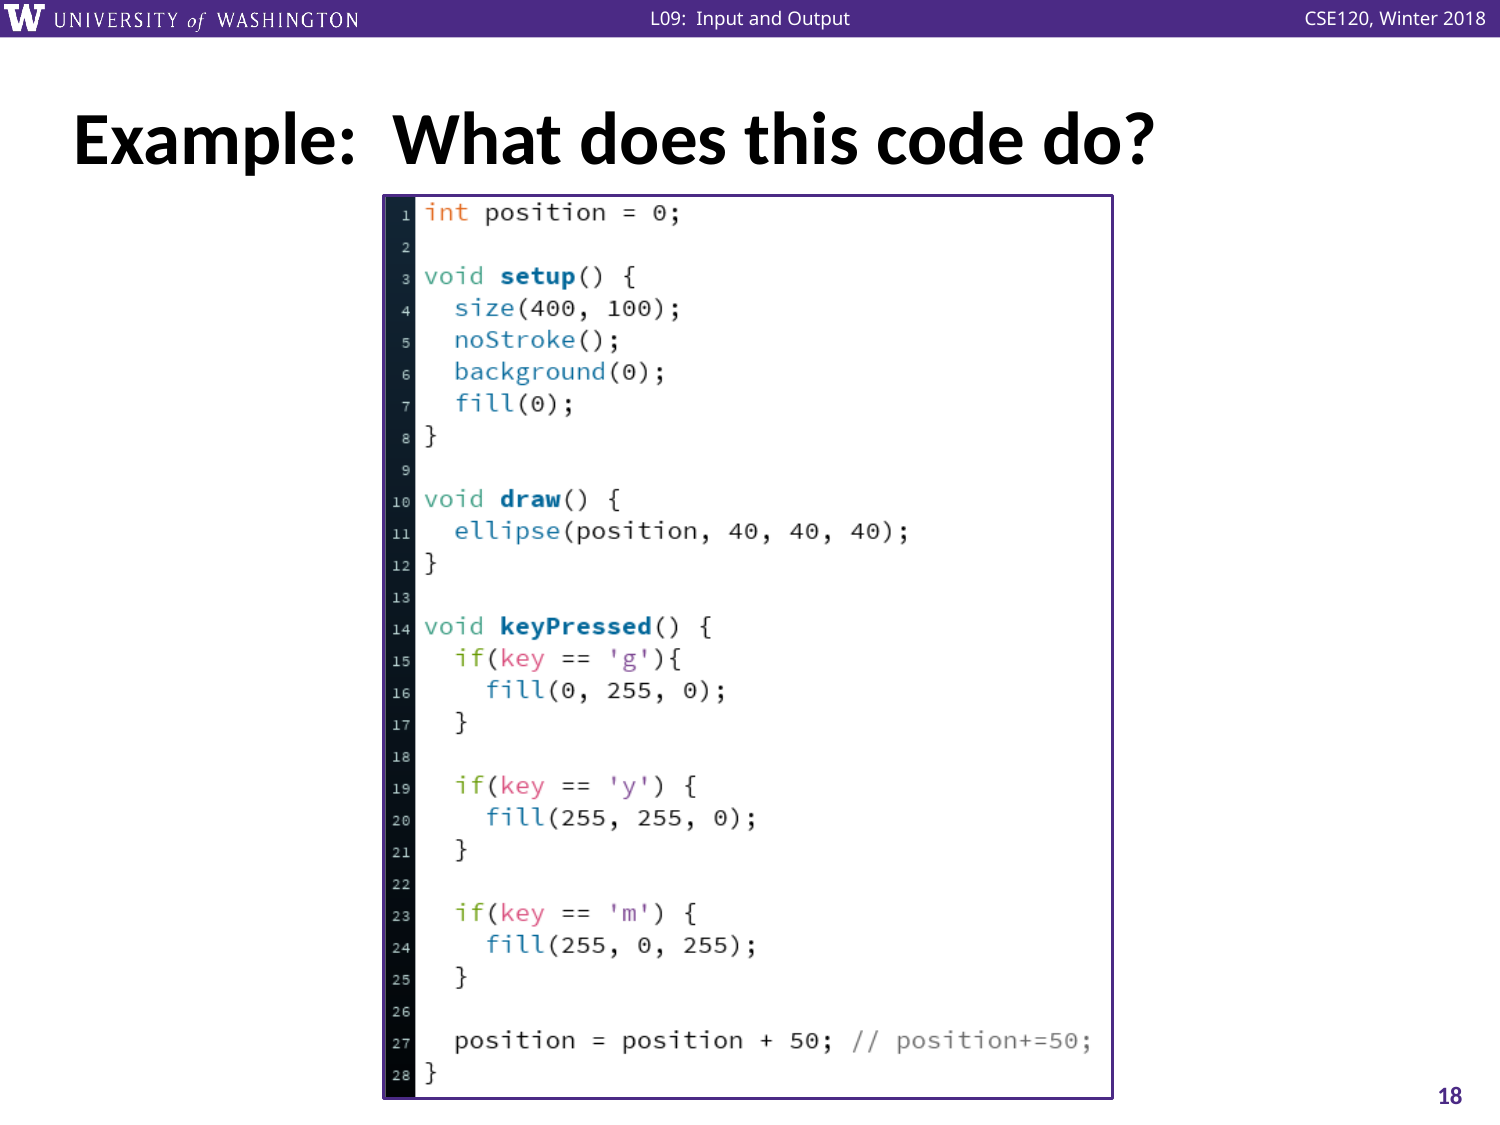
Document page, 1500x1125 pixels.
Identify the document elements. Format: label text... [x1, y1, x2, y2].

slide_number 18 [1400, 1065, 1500, 1125]
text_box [37, 230, 1437, 1058]
picture [385, 196, 1111, 230]
picture [385, 1058, 1111, 1098]
title Example: What does this code do? [58, 71, 1438, 198]
picture [4, 4, 358, 32]
